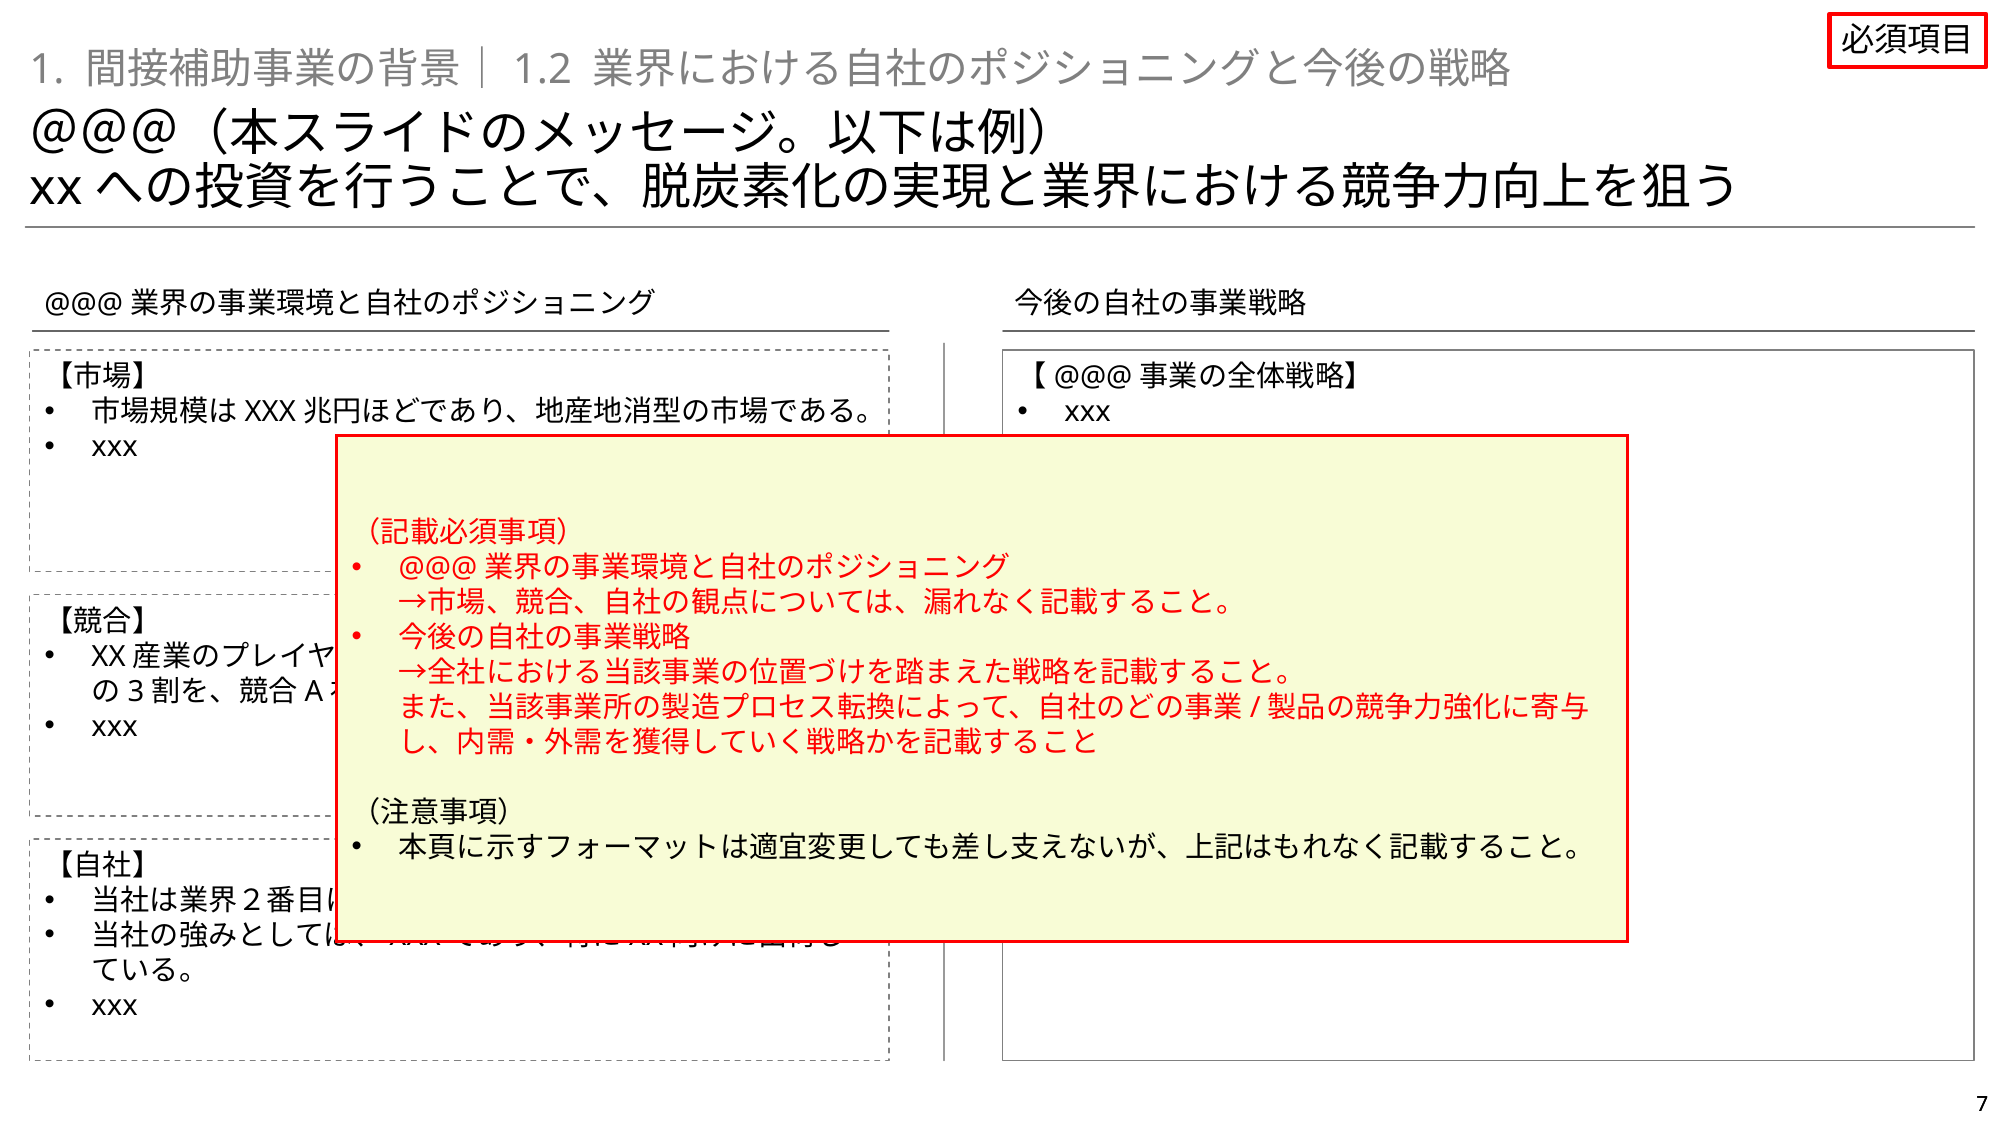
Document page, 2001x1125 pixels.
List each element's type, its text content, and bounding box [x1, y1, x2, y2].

text_box （記載必須事項） @@@業界の事業環境と自社のポジショニング →市場、競合、自社の観点については、漏れなく記載すること。 今後の自社の事業戦略 →全社における当該事業の位置づけを踏まえた戦略を記載すること。 また、当該事業所の製造プロセス転換によって、自社のどの事業/製品の競争力強化に寄与し、内需・外需を獲得していく戦略かを記載すること （注意事項） 本頁に示すフォーマットは適宜変更しても差し支えないが、上記はもれなく記載すること。 [335, 434, 925, 943]
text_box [998, 271, 1975, 332]
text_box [28, 271, 890, 332]
text_box 【競合】 XX産業のプレイヤーは○○社ほどプレイヤーがおり、市場の3割を、競合A社が占めている。 xxx [28, 593, 335, 818]
text_box （記載必須事項） @@@業界の事業環境と自社のポジショニング →市場、競合、自社の観点については、漏れなく記載すること。 今後の自社の事業戦略 →全社における当該事業の位置づけを踏まえた戦略を記載すること。 また、当該事業所の製造プロセス転換によって、自社のどの事業/製品の競争力強化に寄与し、内需・外需を獲得していく戦略かを記載すること （注意事項） 本頁に示すフォーマットは適宜変更しても差し支えないが、上記はもれなく記載すること。 [963, 434, 1629, 943]
text_box ＠＠＠（本スライドのメッセージ。以下は例） xxへの投資を行うことで、脱炭素化の実現と業界における競争力向上を狙う [29, 107, 1875, 216]
text_box 【自社】 当社は業界２番目に大きいシェアを占めている。 当社の強みとしては、XXXであり、特にXX向けに出荷している。 xxx [28, 837, 890, 1062]
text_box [925, 342, 963, 1061]
text_box 必須項目 [1829, 13, 1986, 68]
text_box 1. 間接補助事業の背景｜1.2 業界における自社のポジショニングと今後の戦略 [29, 47, 1802, 94]
text_box 【@@@事業の全体戦略】 xxx xxx [1001, 348, 1975, 1062]
text_box 【市場】 市場規模はXXX兆円ほどであり、地産地消型の市場である。 xxx [28, 349, 890, 573]
